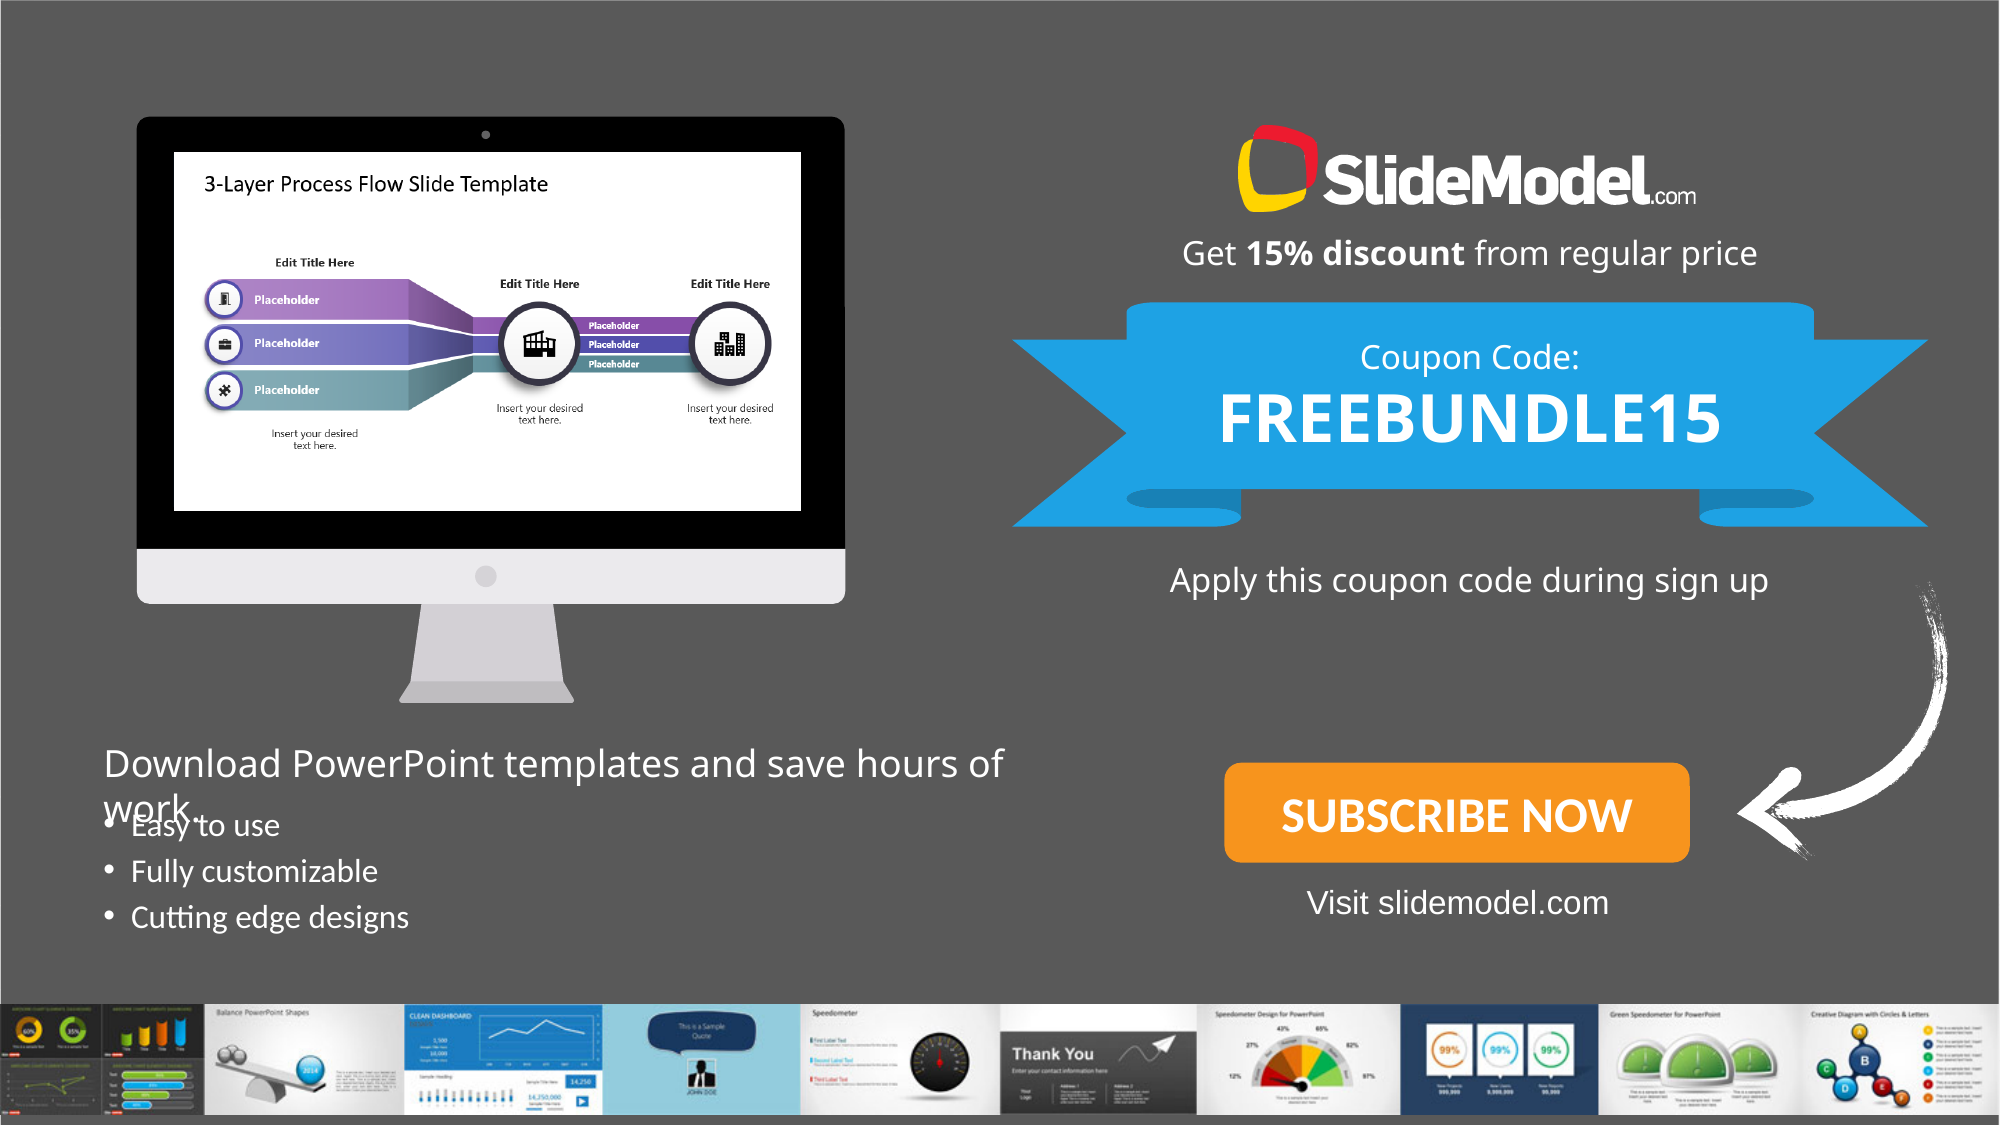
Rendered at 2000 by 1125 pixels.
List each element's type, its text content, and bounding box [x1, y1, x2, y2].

text_box Get 15% discount from regular price [1058, 225, 1883, 280]
text_box [1928, 587, 1937, 601]
picture [1237, 125, 1696, 213]
text_box Easy to use Fully customizable Cutting edge designs [88, 838, 863, 943]
picture [173, 152, 801, 511]
text_box Download PowerPoint templates and save hours of work. [88, 732, 1059, 838]
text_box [136, 116, 846, 704]
text_box [1010, 300, 1931, 529]
text_box Visit slidemodel.com [1247, 874, 1669, 928]
picture [0, 1003, 1999, 1116]
text_box SUBSCRIBE NOW [1222, 760, 1692, 865]
text_box [0, 0, 2000, 1003]
text_box [1736, 594, 1949, 861]
text_box Coupon Code: FREEBUNDLE15 [1173, 328, 1768, 464]
text_box Apply this coupon code during sign up [1129, 551, 1811, 607]
